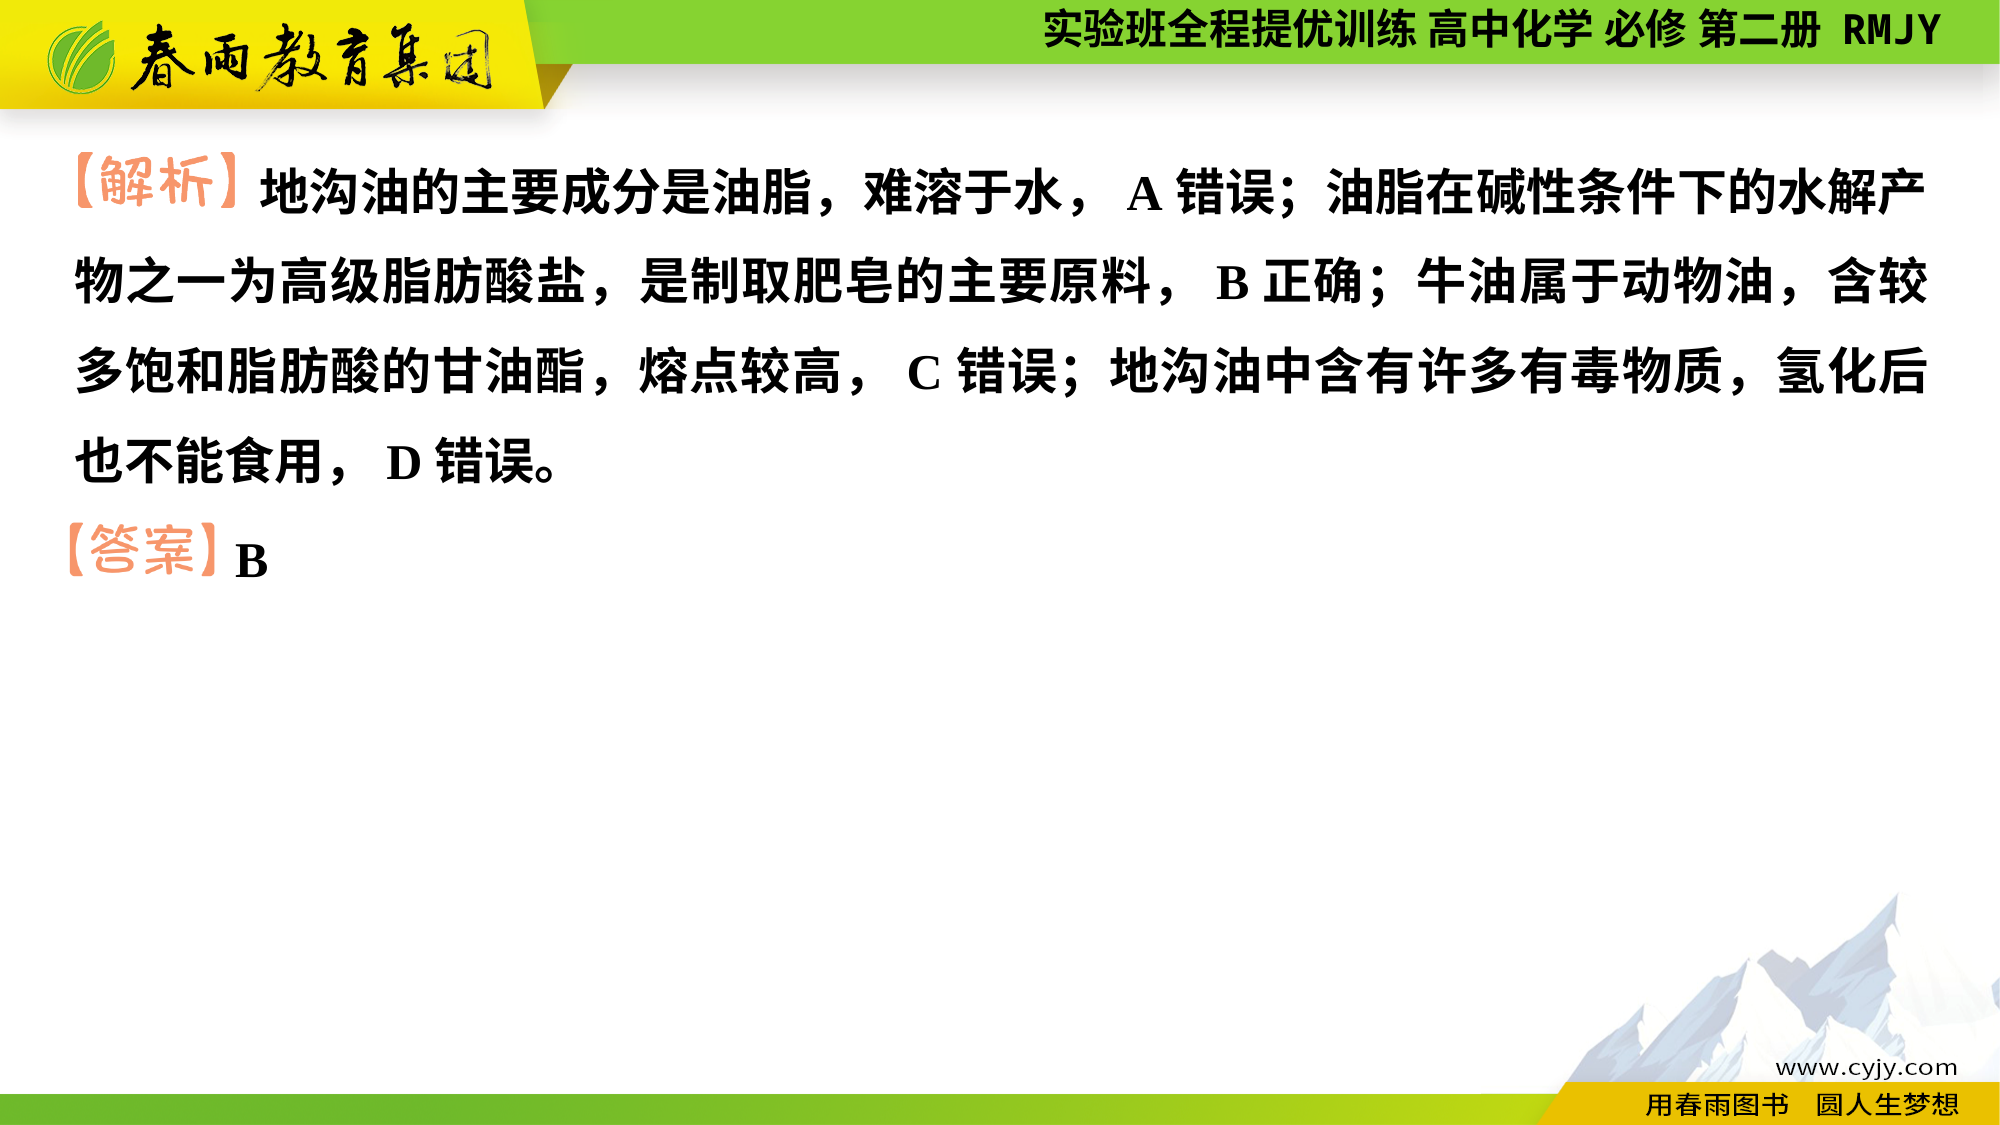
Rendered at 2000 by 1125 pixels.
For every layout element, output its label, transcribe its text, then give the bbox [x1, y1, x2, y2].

text_box B [220, 490, 1944, 595]
list 地沟油的主要成分是油脂，难溶于水，A错误；油脂在碱性条件下的水解产物之一为高级脂肪酸盐，是制取肥皂的主要原料，B正确；牛油属于动物油，含较多饱和脂肪酸的甘油酯，熔点较高，C错误；地沟油中含有许多有毒物质，氢化后也不能食用，D错误。 [59, 122, 1944, 490]
picture [0, 0, 2000, 1125]
